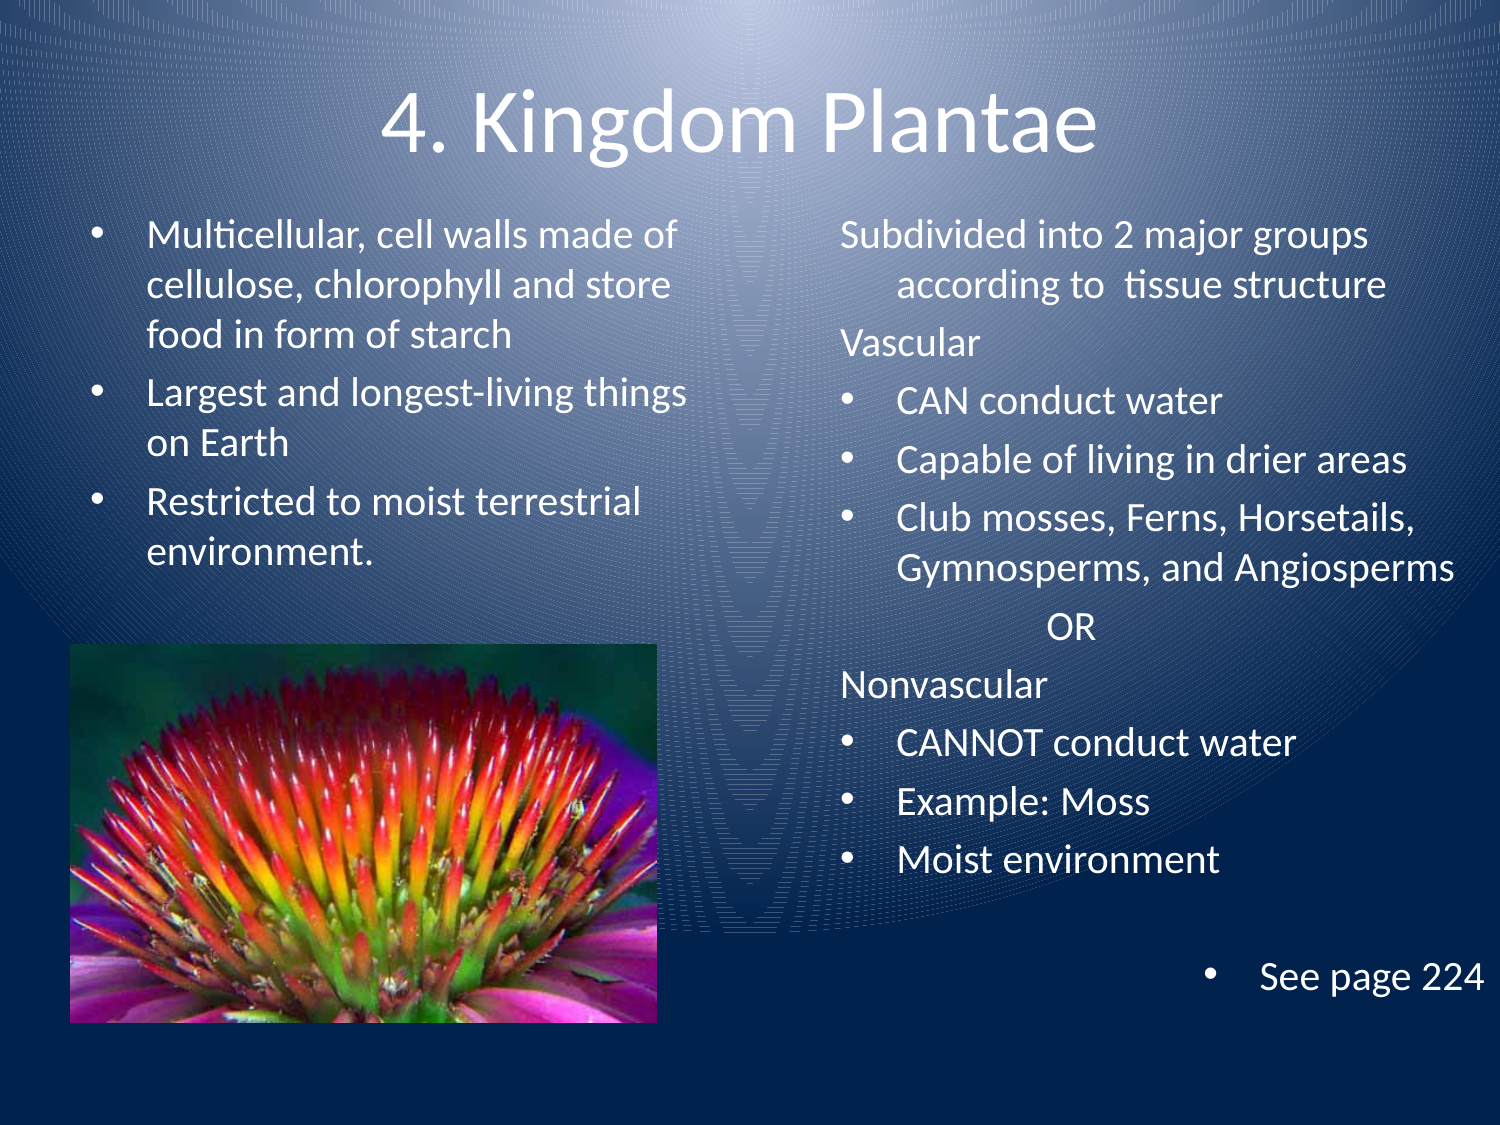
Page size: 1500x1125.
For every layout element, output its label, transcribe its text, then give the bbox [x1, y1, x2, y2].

text_box Subdivided into 2 major groups according to tissue structure Vascular CAN conduct water Capable of living in drier areas Club mosses, Ferns, Horsetails, Gymnosperms, and Angiosperms OR Nonvascular CANNOT conduct water Example: Moss Moist environment See page 224 [824, 199, 1500, 1079]
list Multicellular, cell walls made of cellulose, chlorophyll and store food in form of starch Largest and longest-living things on Earth Restricted to moist terrestrial environment. [75, 199, 750, 622]
picture [70, 644, 657, 1023]
title 4. Kingdom Plantae [75, 45, 1407, 188]
